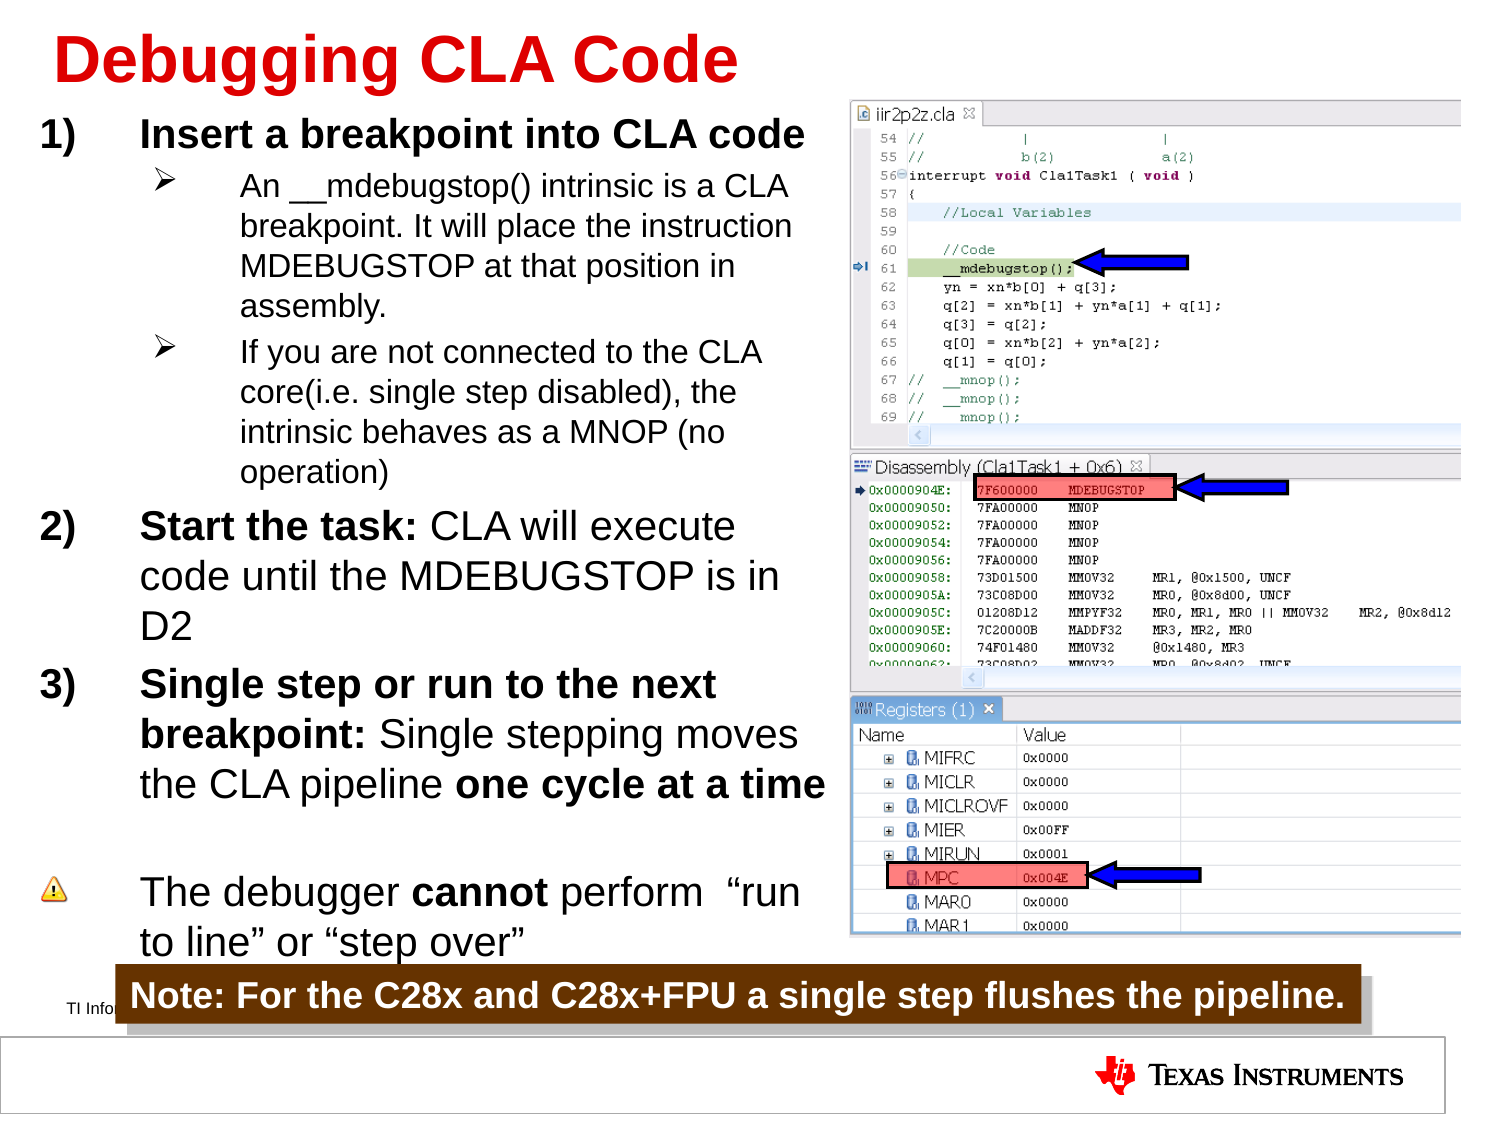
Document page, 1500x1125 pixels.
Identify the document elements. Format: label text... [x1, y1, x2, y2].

title Debugging CLA Code [37, 23, 1426, 101]
picture [849, 99, 1461, 938]
picture [39, 875, 69, 905]
picture [1095, 1056, 1403, 1095]
text_box Insert a breakpoint into CLA code An __mdebugstop() intrinsic is a CLA breakpoint. It will place the instruction MDEBUGSTOP at that position in assembly. If you are not connected to the CLA core(i.e. single step disabled), the intrinsic behaves as a MNOP (no operation) Start the task: CLA will execute code until the MDEBUGSTOP is in D2 Single step or run to the next breakpoint: Single stepping moves the CLA pipeline one cycle at a time The debugger cannot perform “run to line” or “step over” [24, 99, 850, 950]
text_box Note: For the C28x and C28x+FPU a single step flushes the pipeline. [115, 964, 1362, 1024]
